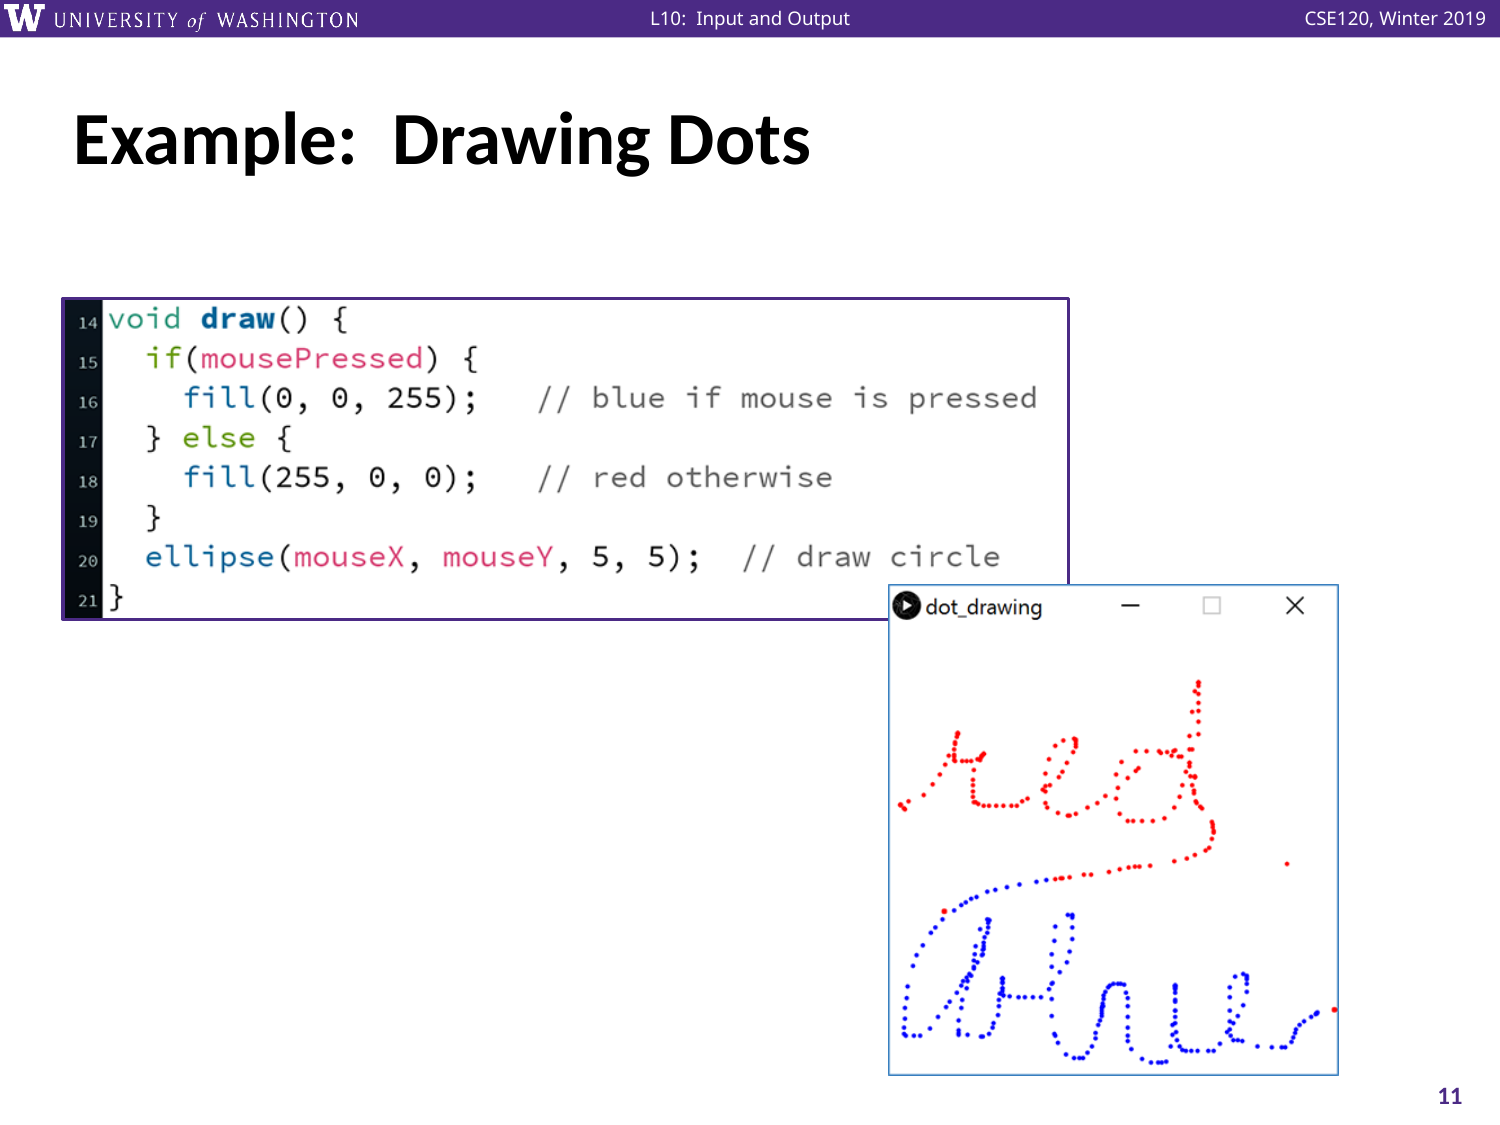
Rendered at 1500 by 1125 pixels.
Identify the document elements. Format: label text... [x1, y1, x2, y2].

picture [64, 299, 1339, 1077]
picture [4, 4, 358, 32]
slide_number 11 [1400, 1065, 1500, 1125]
title Example: Drawing Dots [58, 71, 1438, 198]
